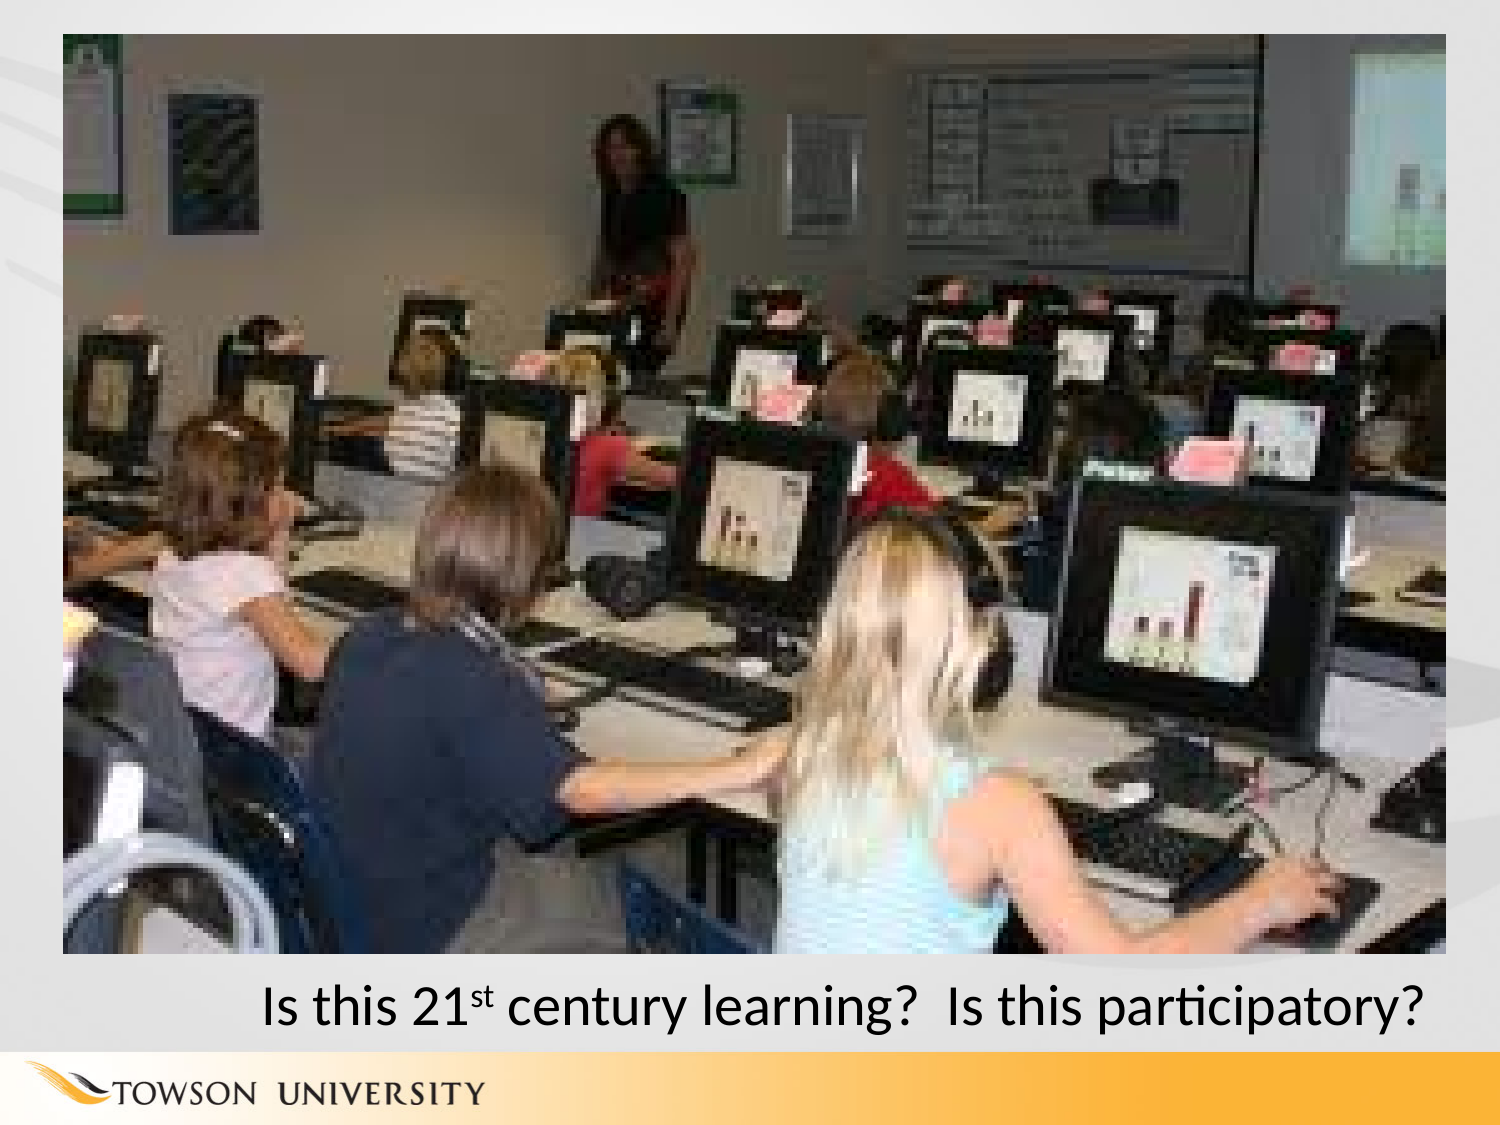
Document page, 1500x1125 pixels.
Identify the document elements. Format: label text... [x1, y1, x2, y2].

picture [0, 955, 1500, 1125]
text_box Is this 21st century learning? Is this participatory? [246, 965, 1500, 1045]
picture [0, 0, 1500, 34]
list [0, 34, 1500, 955]
